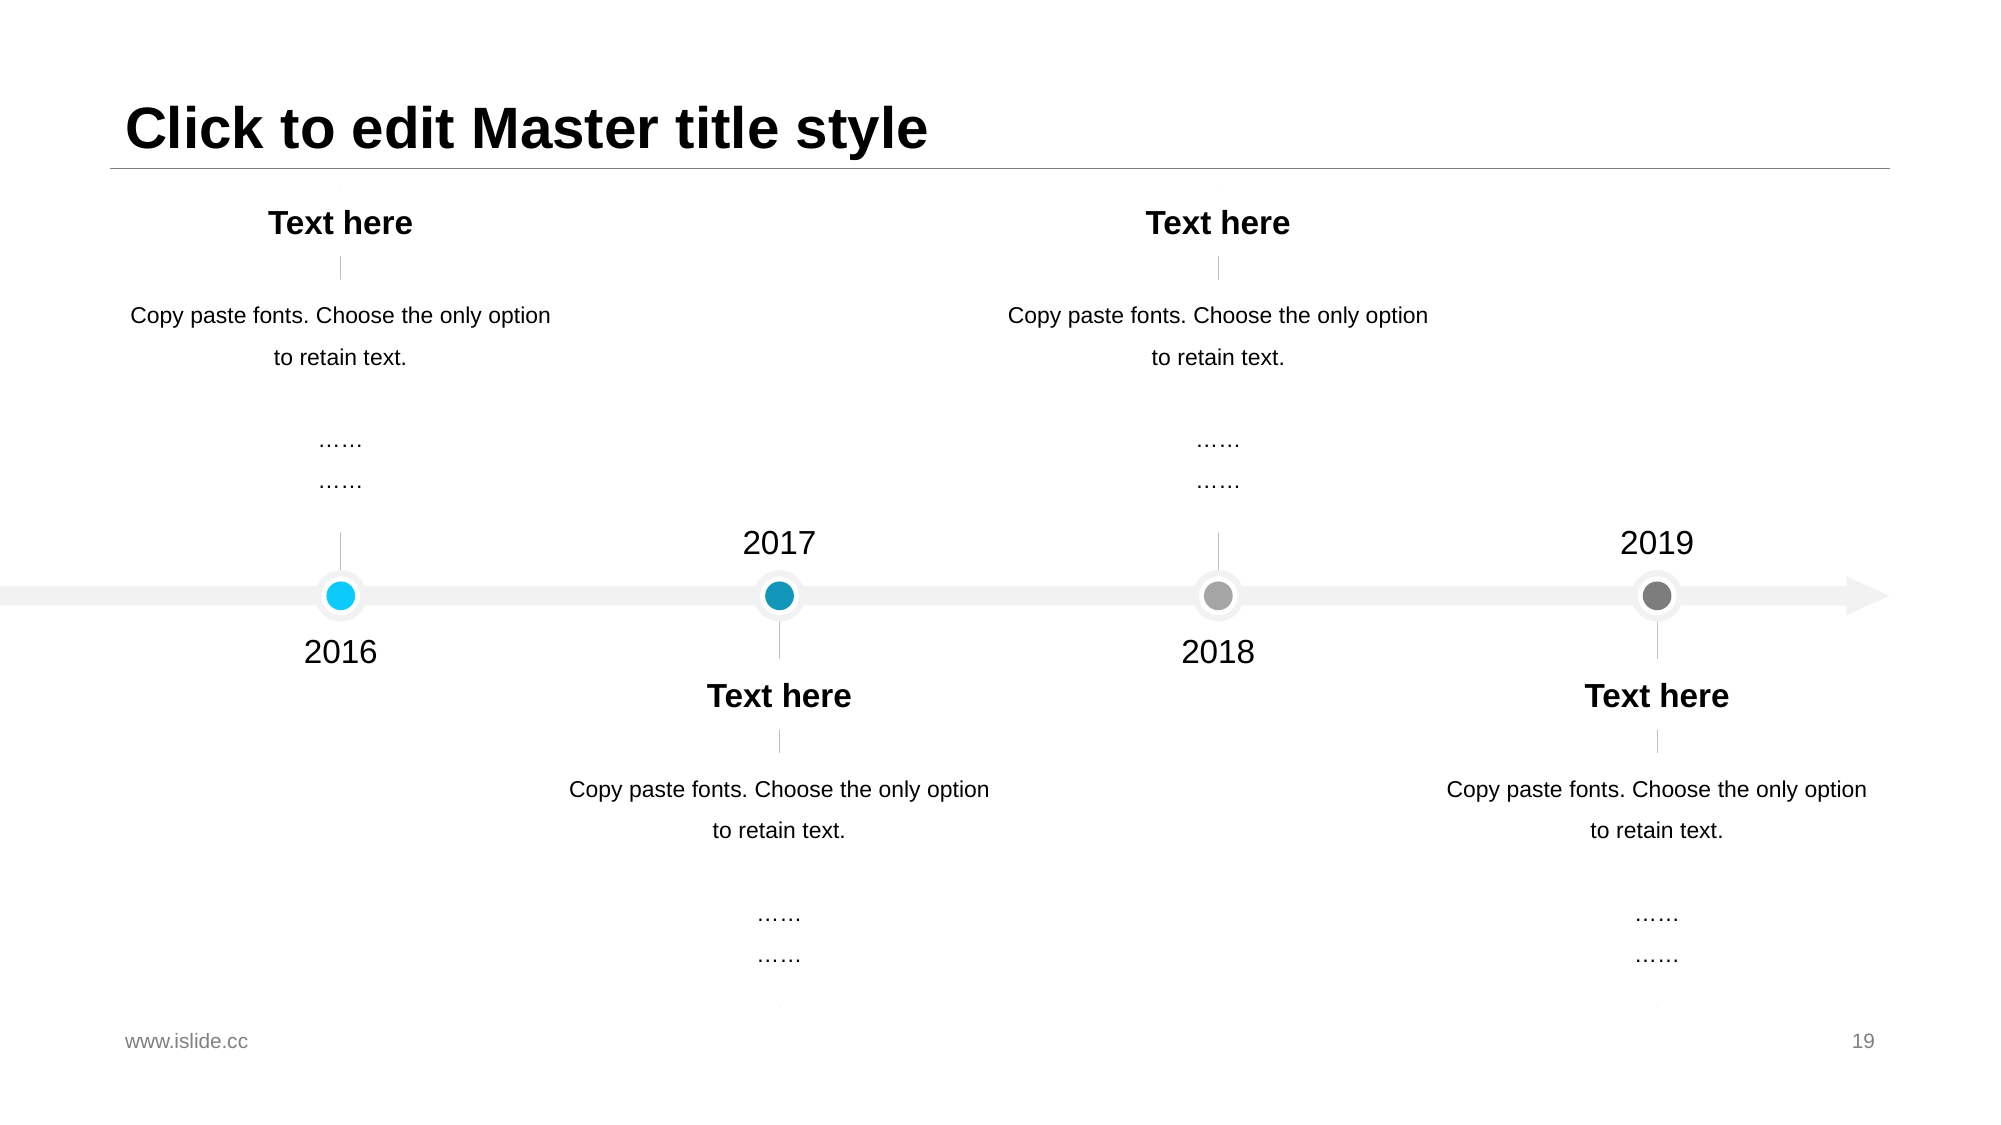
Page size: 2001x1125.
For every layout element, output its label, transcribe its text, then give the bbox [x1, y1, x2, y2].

slide_number 19 [1412, 1023, 1890, 1058]
title Click to edit Master title style [109, 0, 1890, 169]
footer www.islide.cc [109, 1023, 790, 1058]
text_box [0, 185, 1890, 1007]
